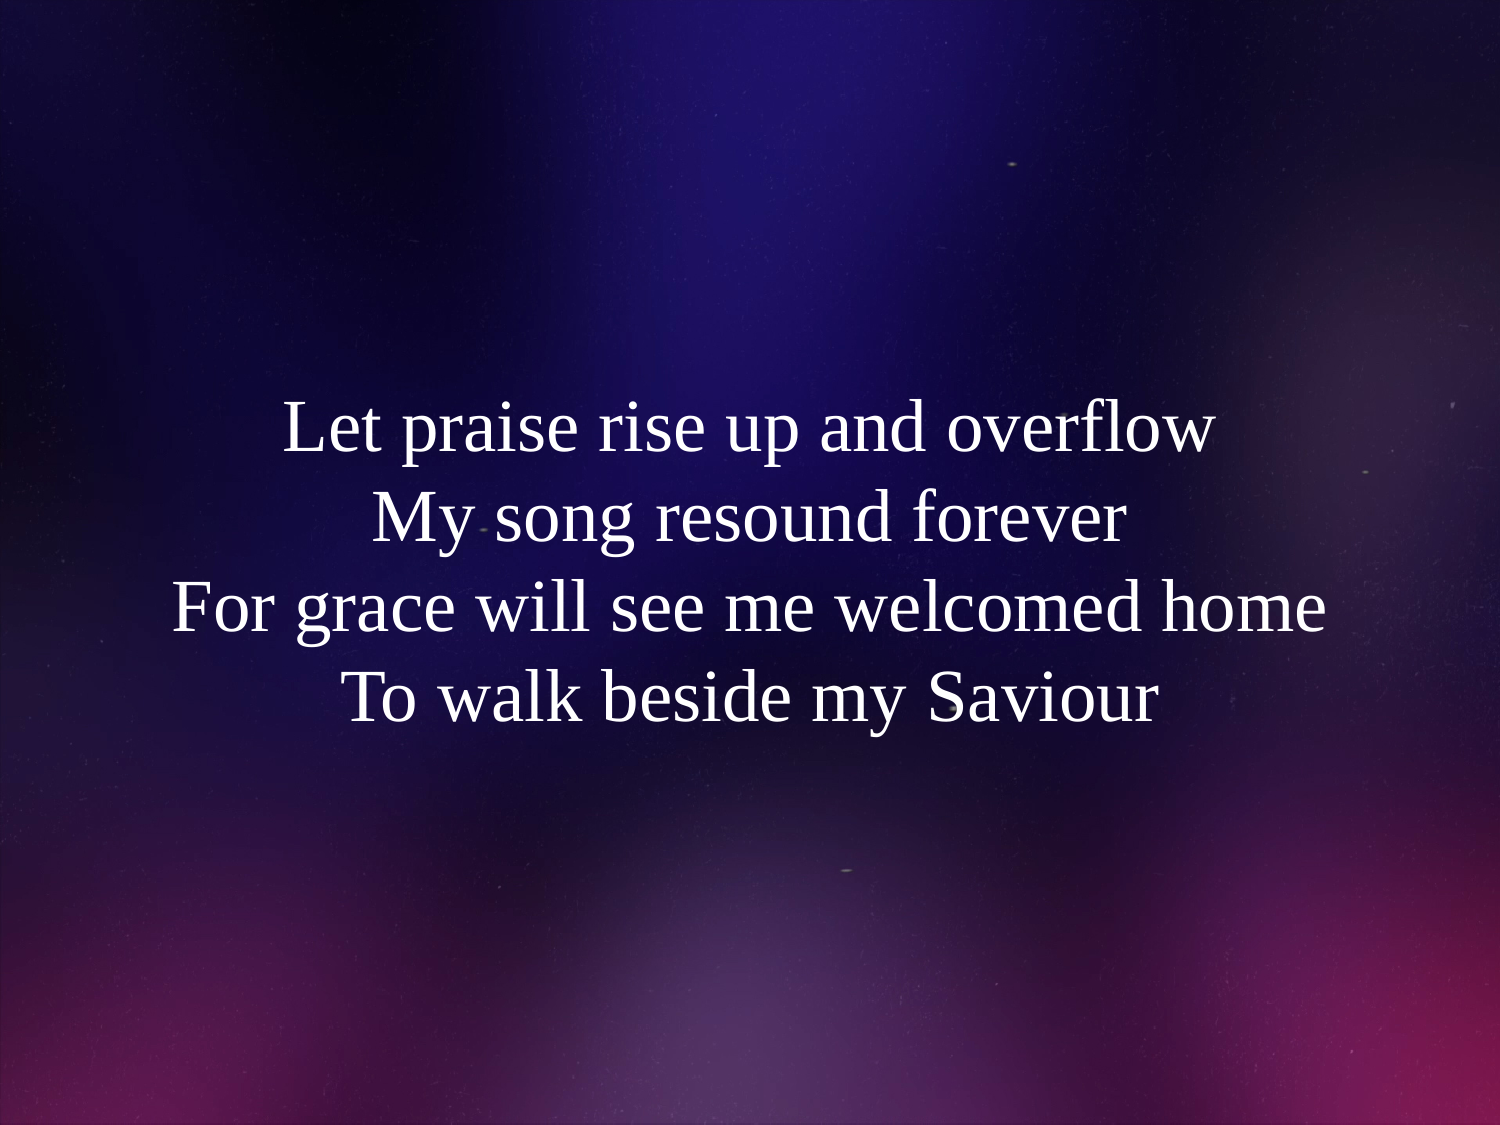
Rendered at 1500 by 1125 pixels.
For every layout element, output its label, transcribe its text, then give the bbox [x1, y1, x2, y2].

picture [0, 0, 1500, 1125]
title Let praise rise up and overflow My song resound forever For grace will see me welcomed home To walk beside my Saviour [112, 462, 1388, 650]
